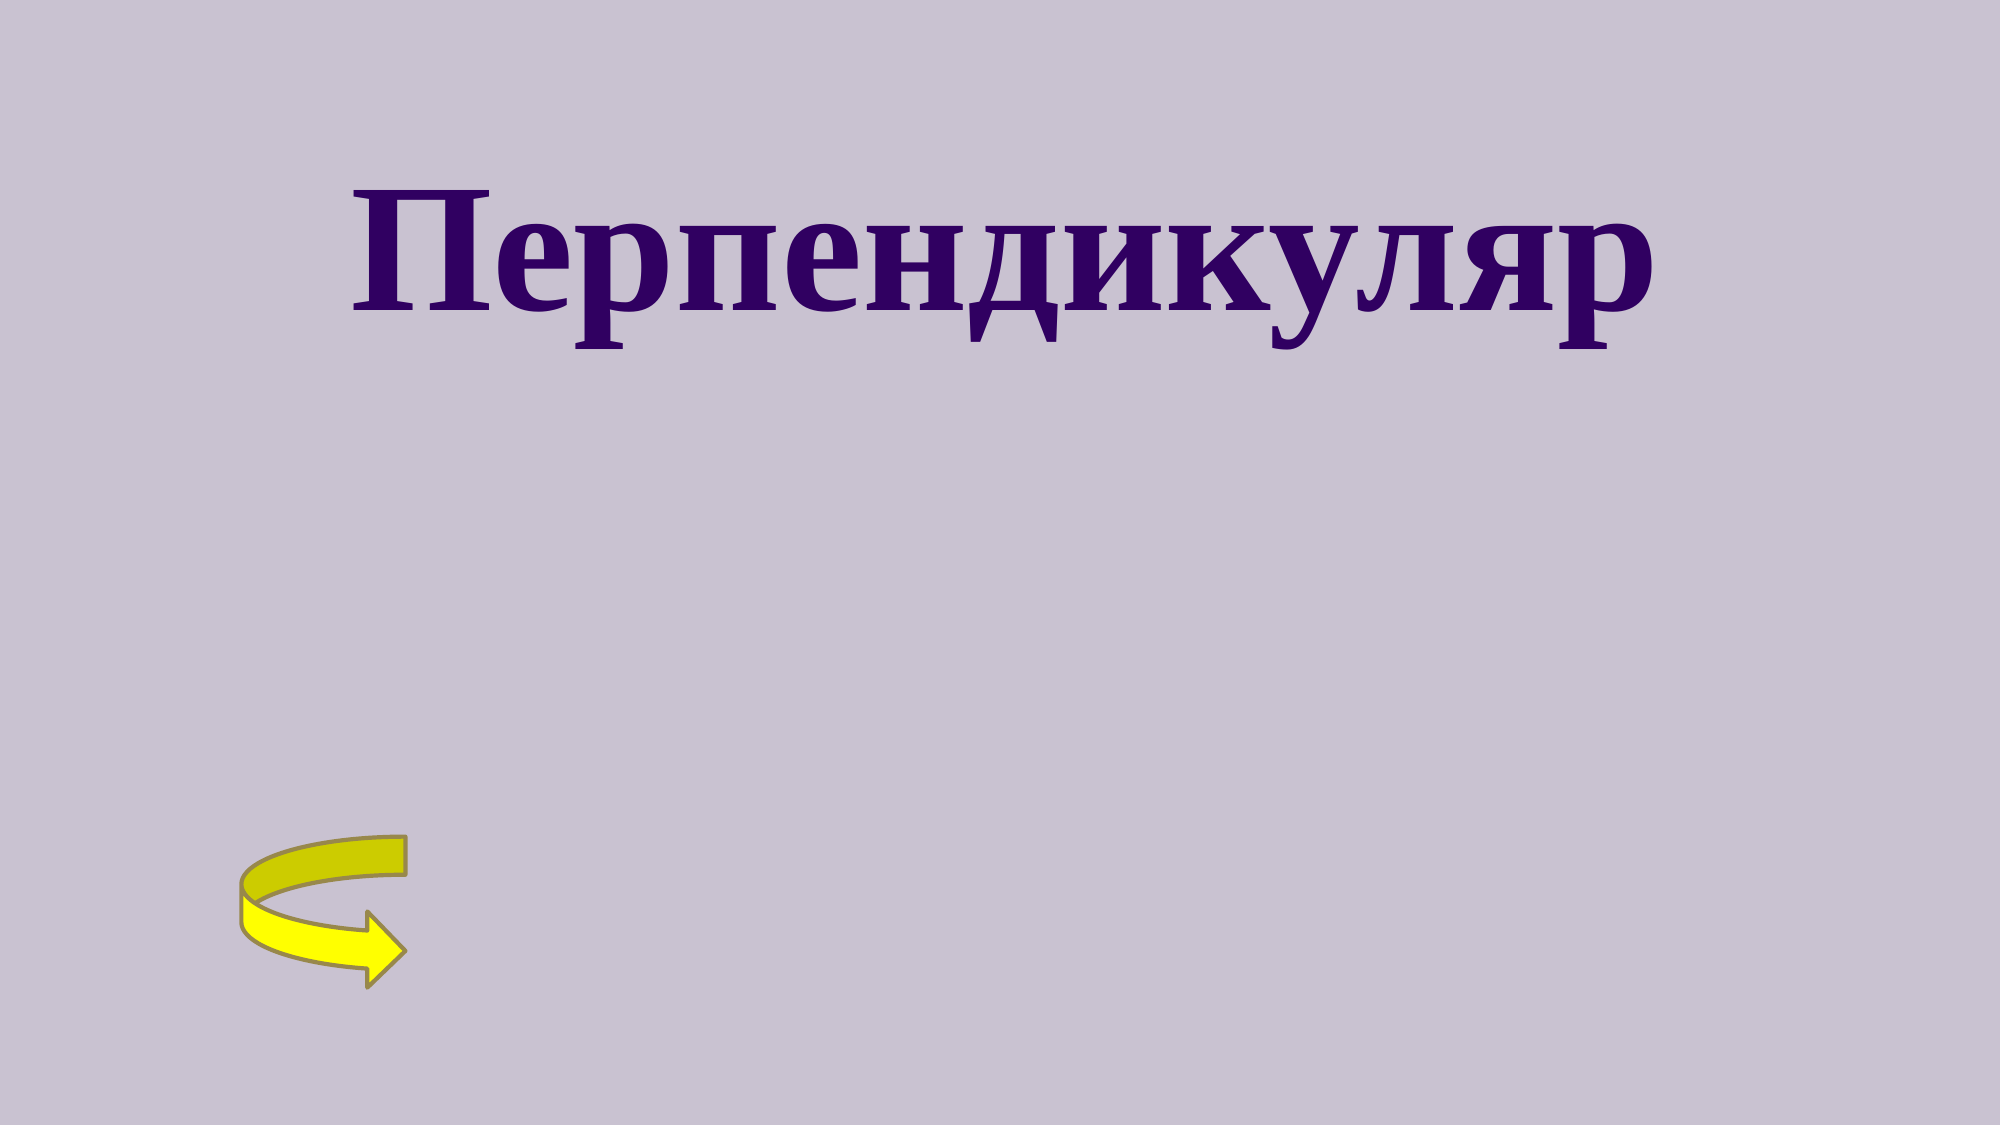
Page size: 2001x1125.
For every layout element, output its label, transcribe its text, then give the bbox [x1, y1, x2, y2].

text_box [239, 834, 408, 990]
text_box Перпендикуляр [335, 119, 1798, 355]
